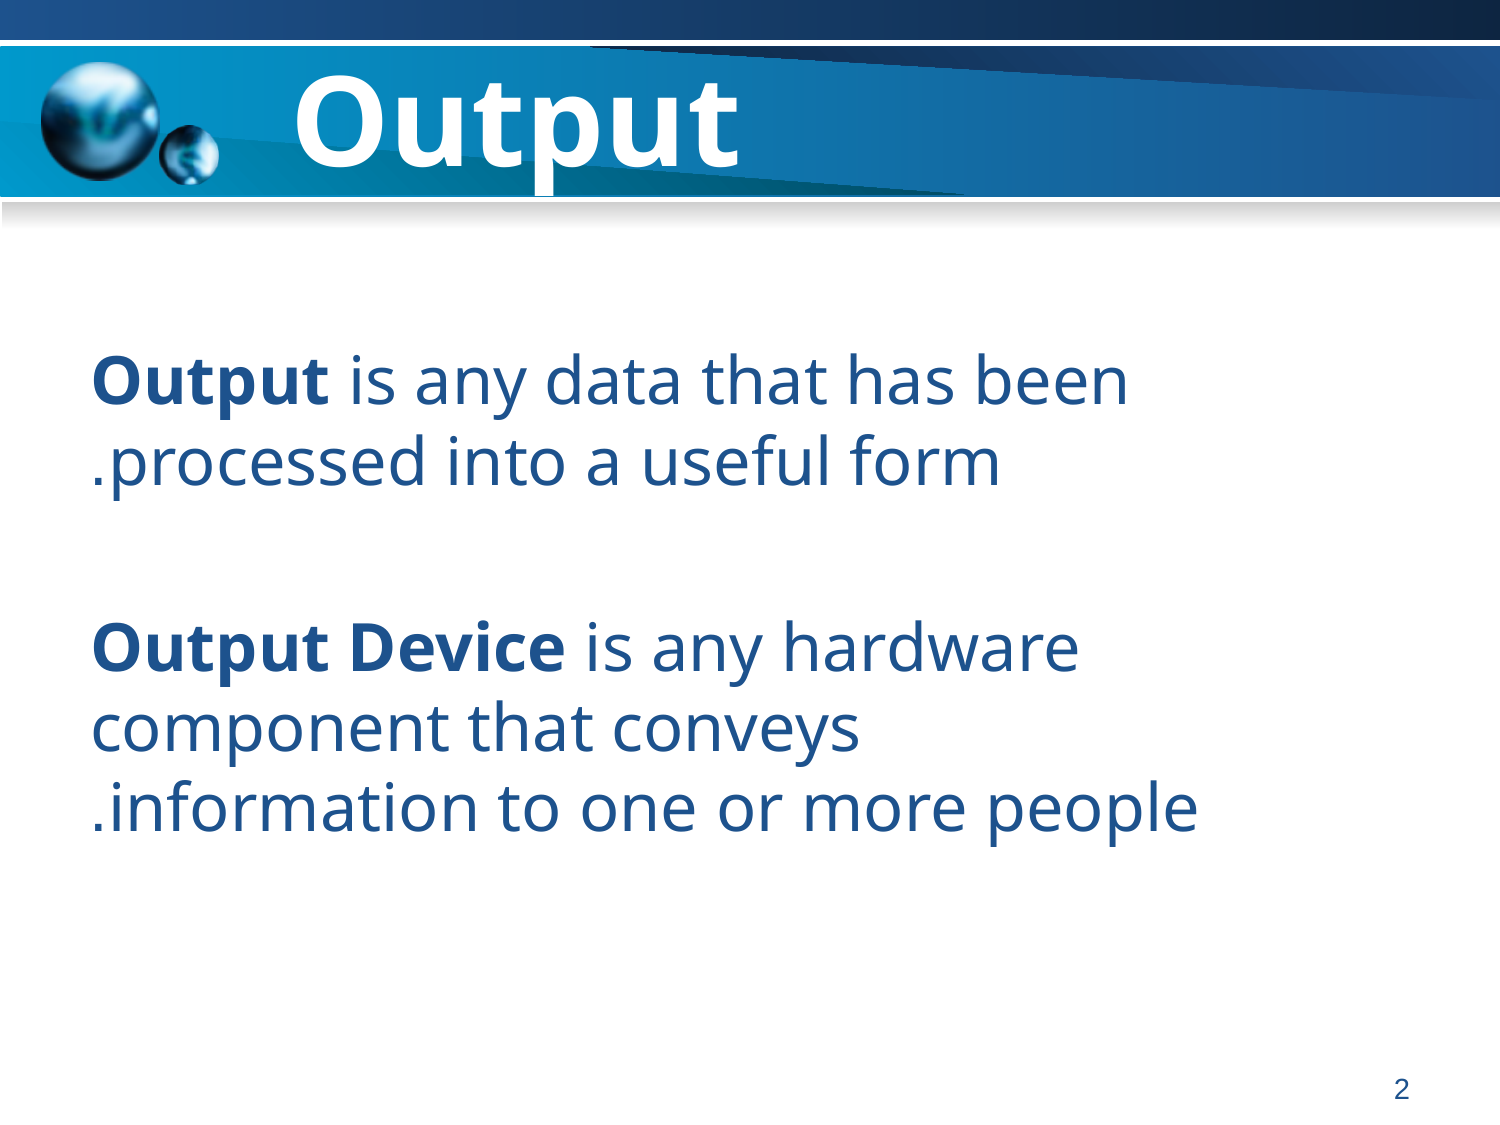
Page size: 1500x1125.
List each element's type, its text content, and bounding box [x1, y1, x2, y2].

picture [535, 188, 553, 195]
picture [160, 126, 218, 184]
list Output is any data that has been processed into a useful form. Output Device is any hardware component that conveys information to one or more people. [74, 237, 1426, 1050]
title Output [274, 44, 1363, 188]
picture [42, 63, 159, 180]
slide_number 2 [1074, 1062, 1426, 1103]
